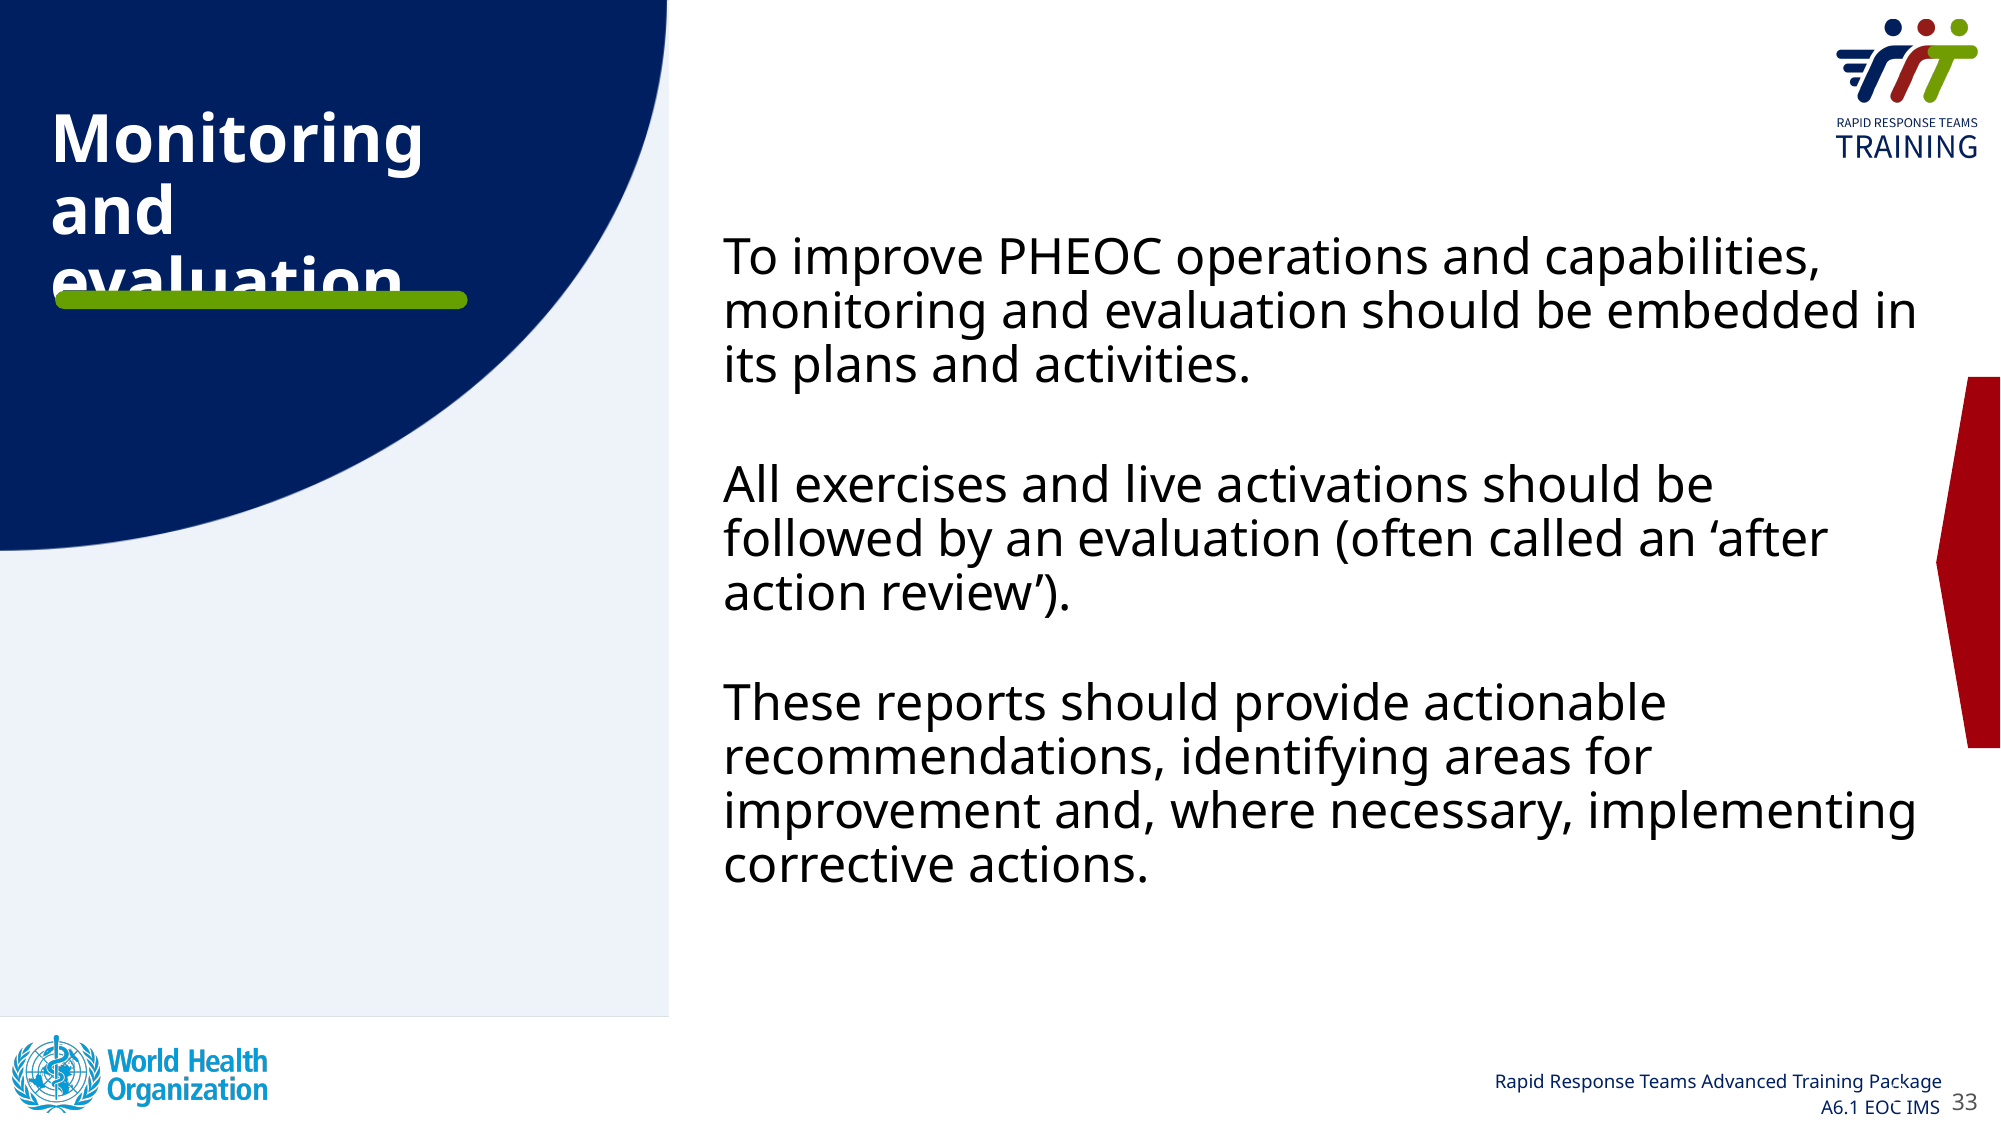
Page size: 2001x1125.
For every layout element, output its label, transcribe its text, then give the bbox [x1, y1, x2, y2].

picture [58, 1050, 64, 1058]
slide_number 33 [1882, 1037, 1930, 1092]
text_box [55, 290, 468, 310]
title Monitoring and evaluation [42, 54, 517, 373]
picture [12, 1083, 48, 1113]
picture [0, 0, 669, 1018]
picture [1835, 19, 1978, 167]
list To improve PHEOC operations and capabilities, monitoring and evaluation should be embedded in its plans and activities. All exercises and live activations should be followed by an evaluation (often called an ‘after action review’). These reports should provide actionable recommendations, identifying areas for improvement and, where necessary, implementing corrective actions. [715, 107, 1930, 1018]
picture [12, 1035, 267, 1113]
